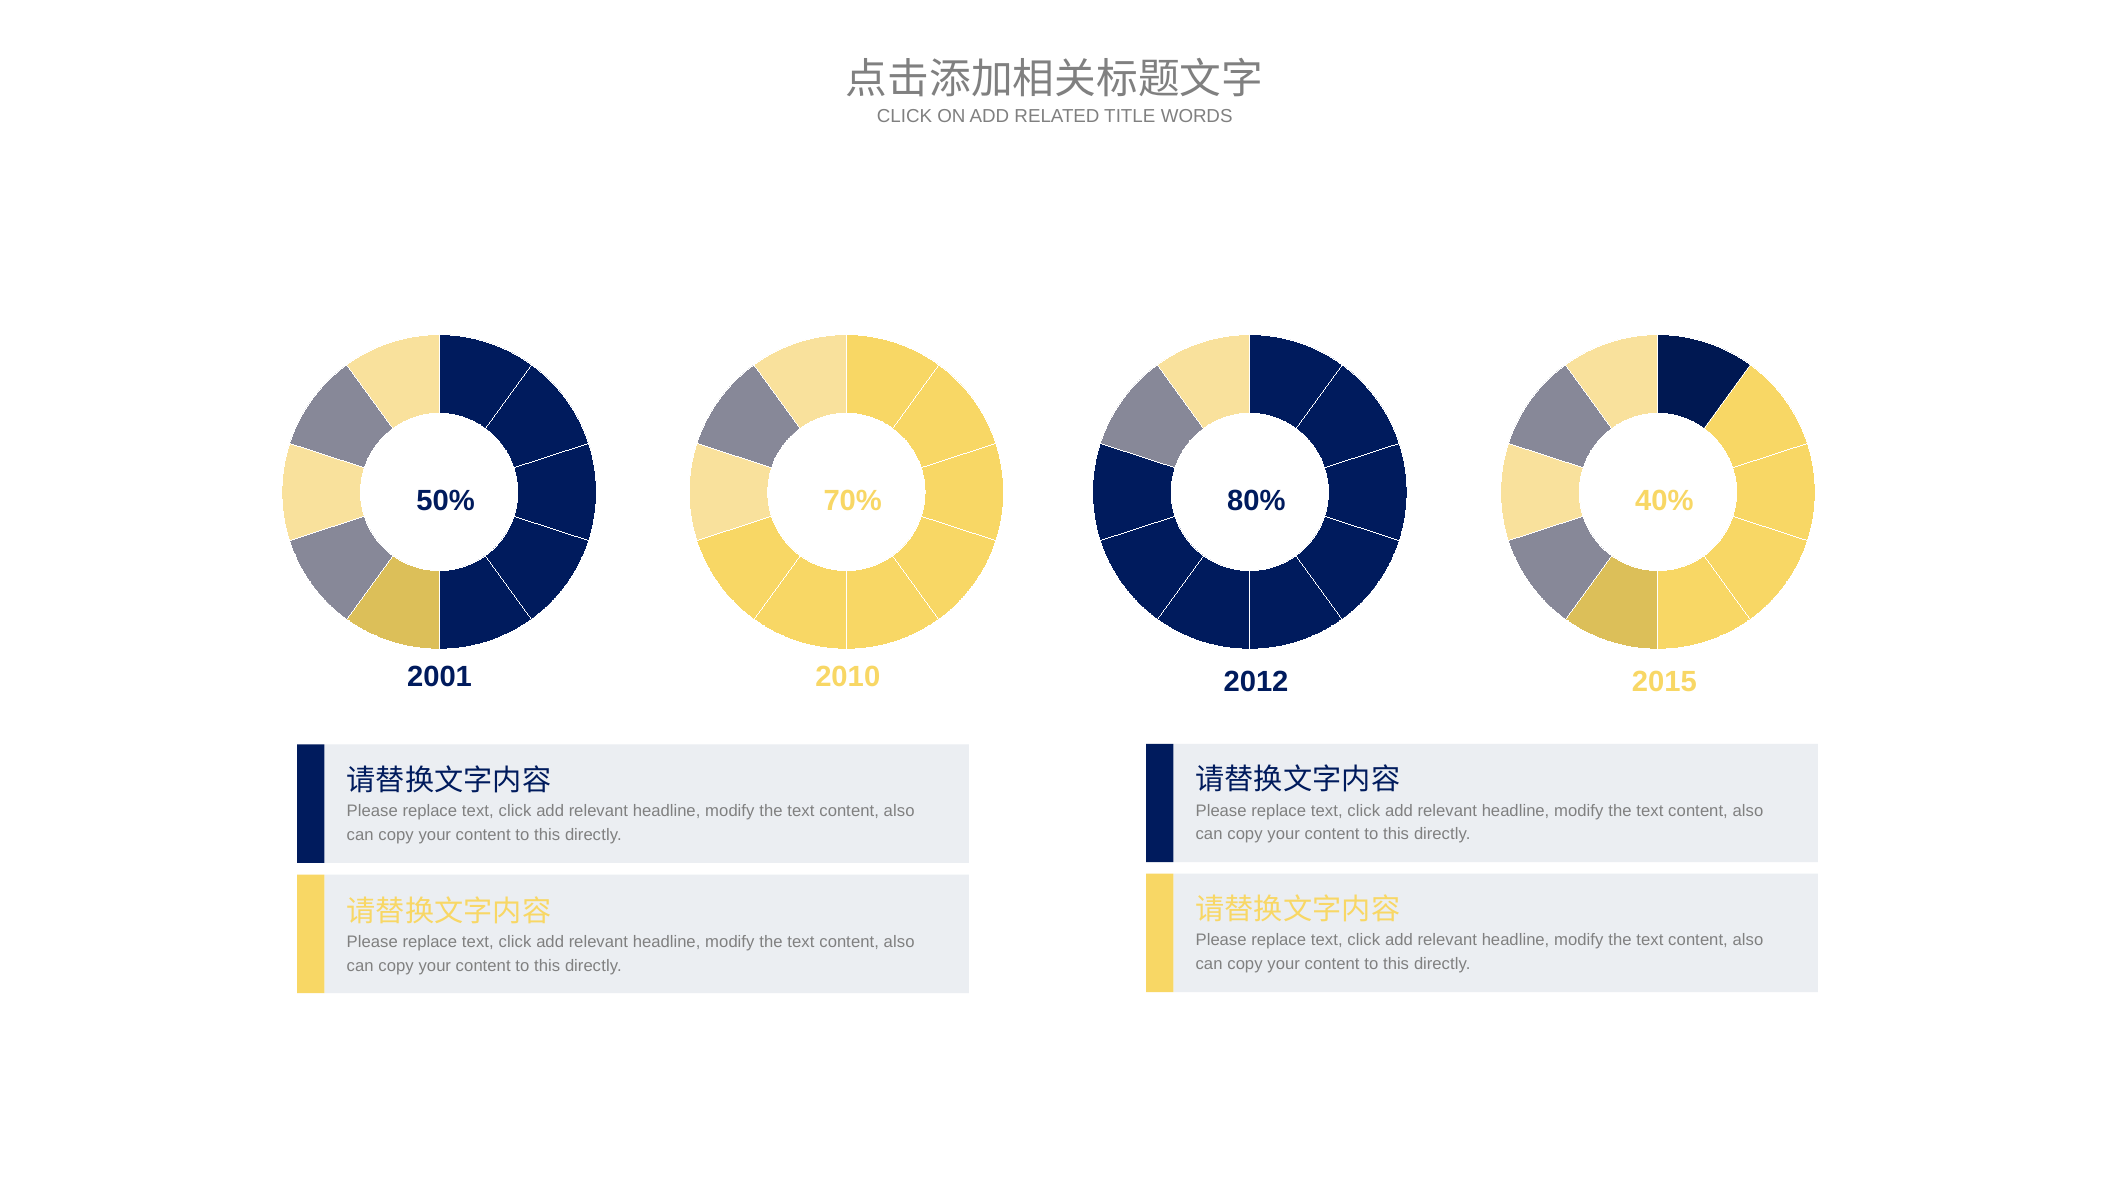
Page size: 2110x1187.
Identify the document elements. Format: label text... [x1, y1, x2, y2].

chart [682, 318, 1011, 666]
text_box CLICK ON ADD RELATED TITLE WORDS [852, 95, 1257, 130]
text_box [1146, 743, 1818, 863]
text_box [1146, 873, 1818, 993]
text_box 2015 [1631, 666, 1697, 698]
text_box 2012 [1223, 666, 1289, 698]
chart [275, 318, 603, 666]
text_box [297, 744, 969, 863]
text_box 2010 [815, 666, 881, 692]
text_box 点击添加相关标题文字 [803, 44, 1307, 107]
chart [1085, 318, 1414, 666]
text_box 2001 [407, 666, 473, 692]
chart [1494, 318, 1822, 666]
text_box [297, 874, 969, 994]
